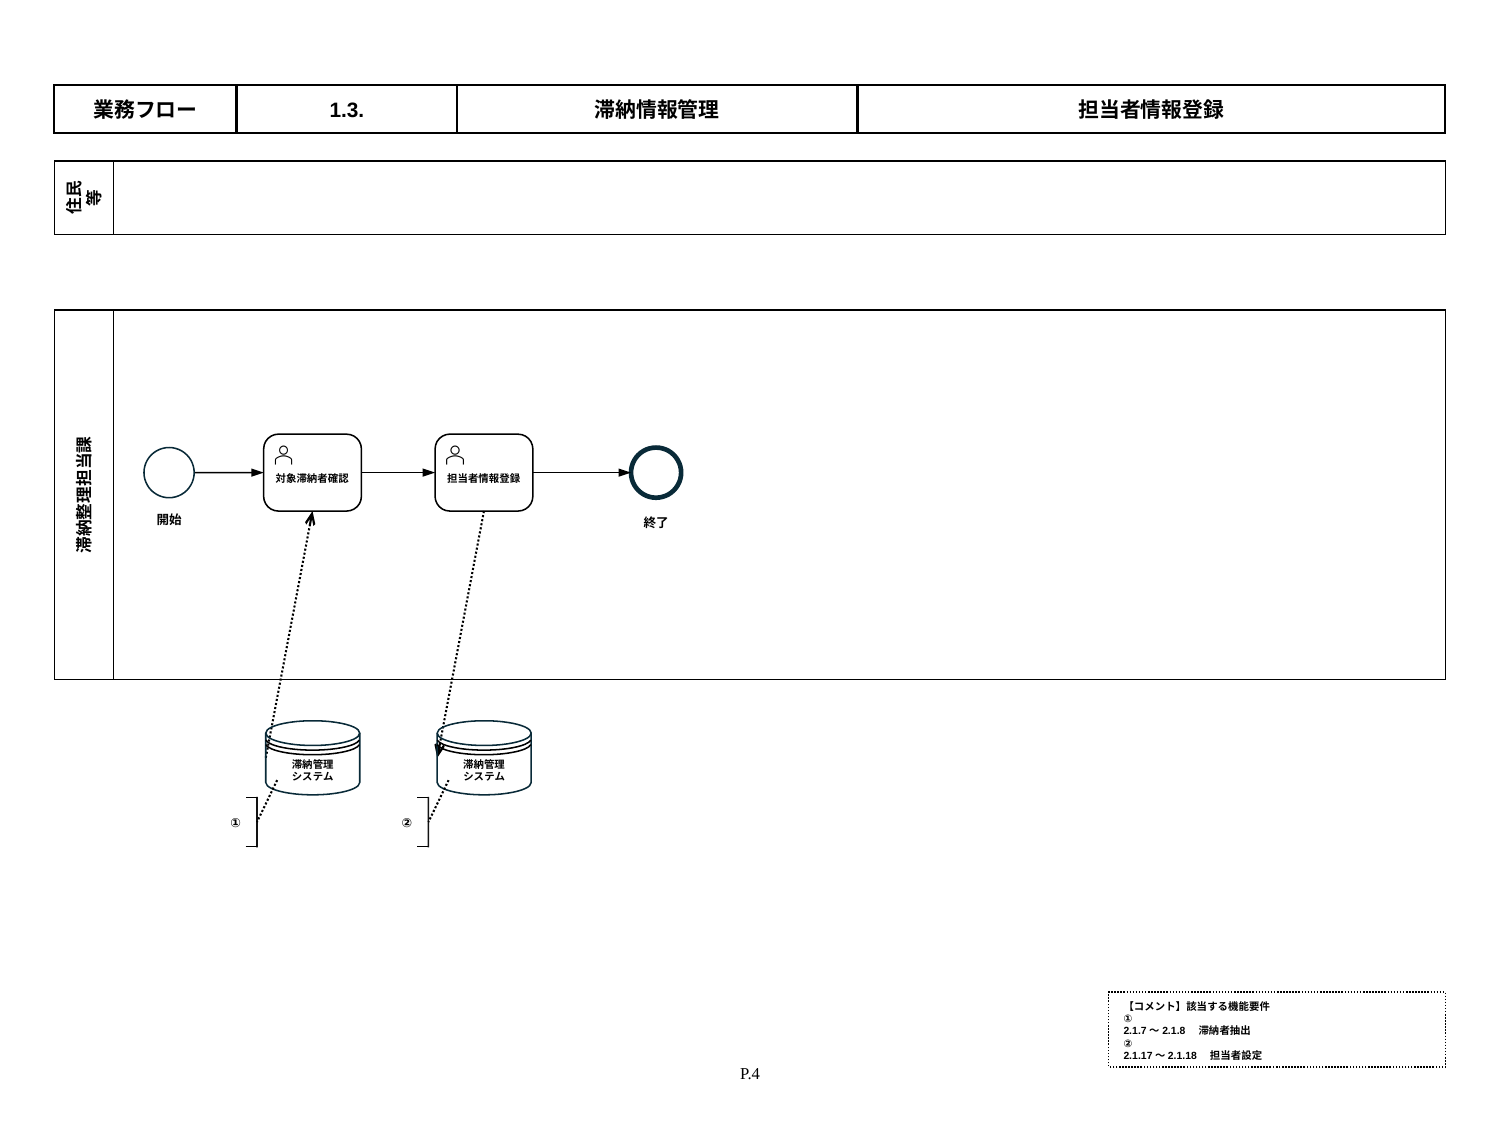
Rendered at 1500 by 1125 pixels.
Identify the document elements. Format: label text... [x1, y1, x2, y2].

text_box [324, 779, 450, 848]
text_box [436, 720, 532, 796]
text_box 【コメント】該当する機能要件 ① 2.1.7～2.1.8 滞納者抽出 ② 2.1.17～2.1.18 担当者設定 [1107, 991, 1447, 1069]
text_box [263, 433, 362, 512]
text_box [434, 433, 534, 512]
slide_number P.4 [581, 1042, 919, 1103]
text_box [53, 160, 1447, 236]
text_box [153, 779, 278, 848]
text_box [264, 720, 361, 796]
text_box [53, 84, 1447, 134]
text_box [53, 309, 1447, 681]
